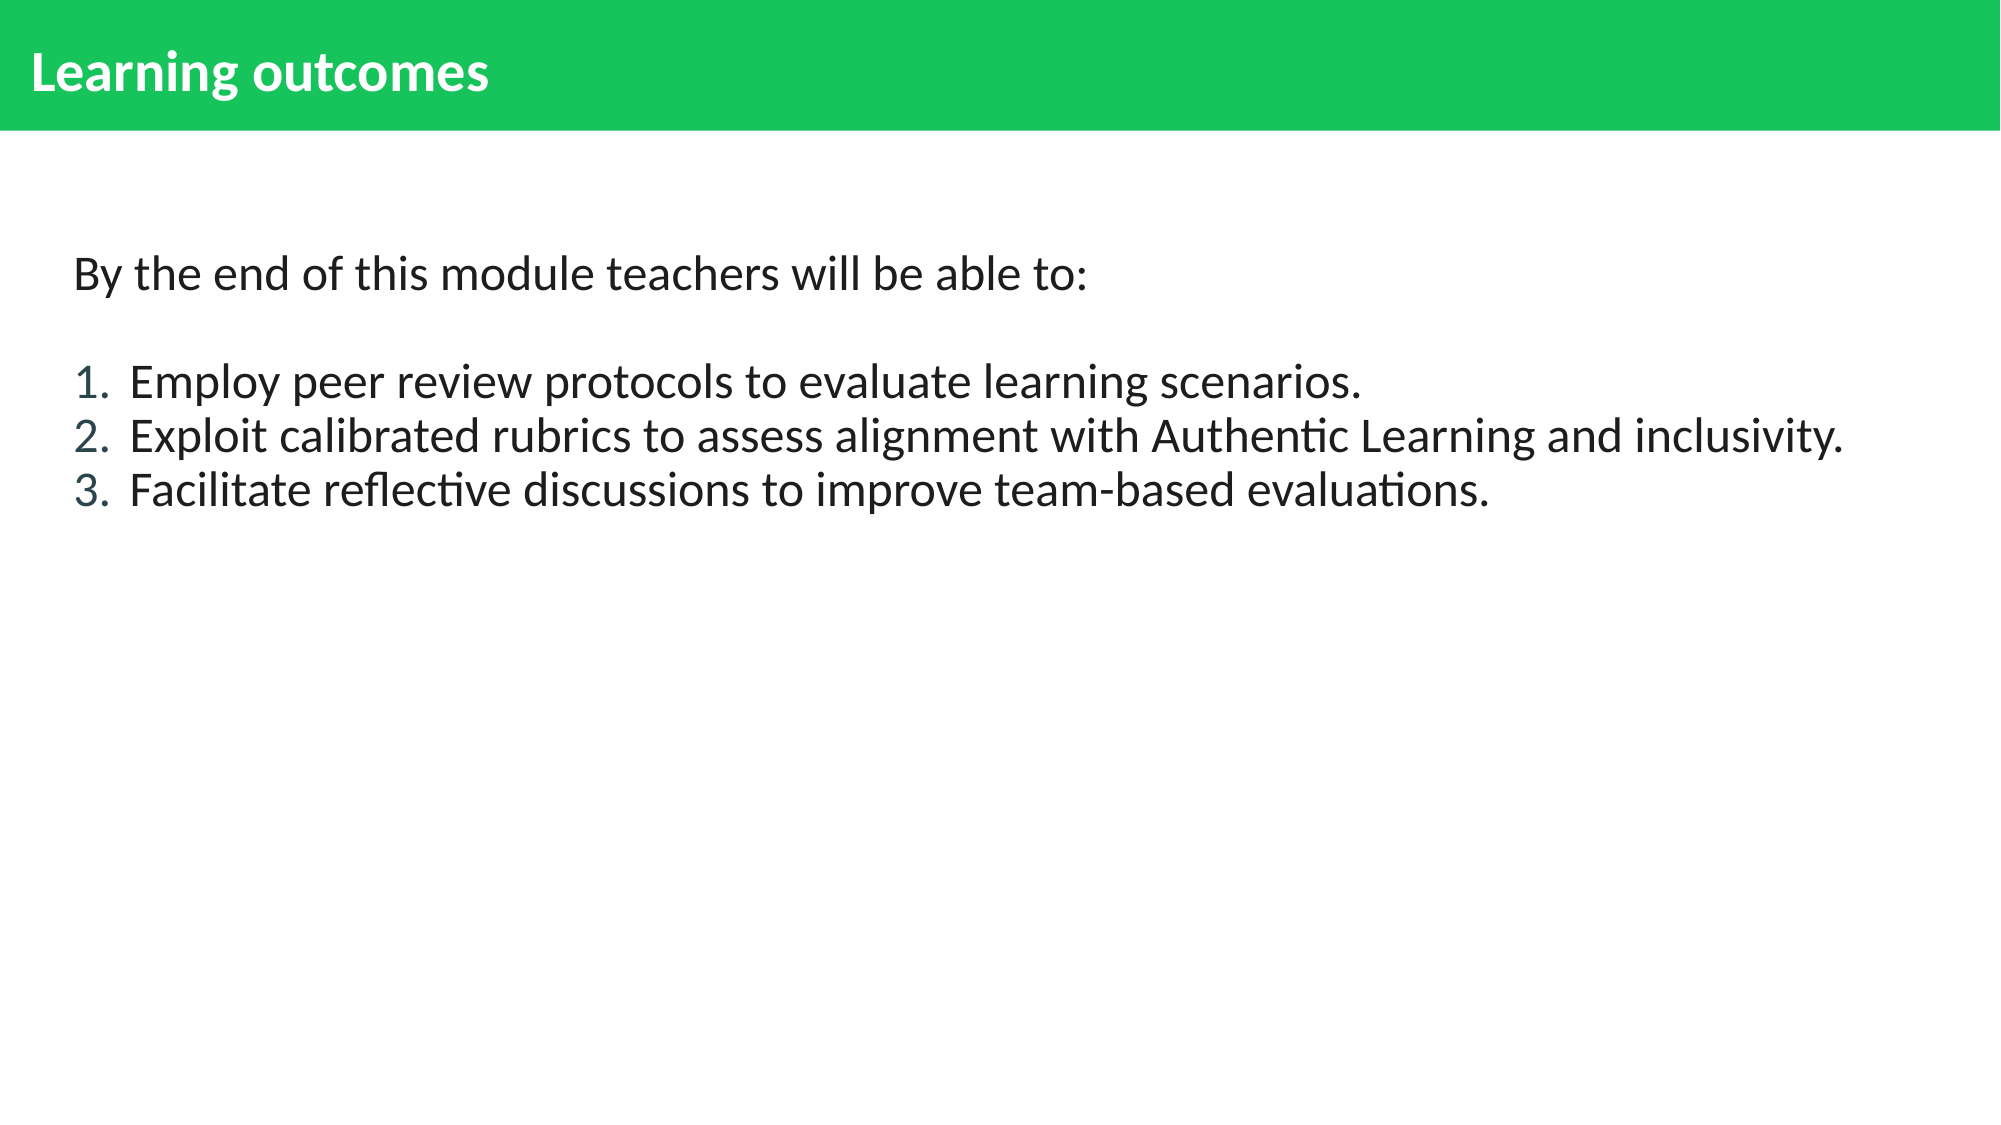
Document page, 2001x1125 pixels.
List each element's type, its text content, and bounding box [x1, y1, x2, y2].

list By the end of this module teachers will be able to: Employ peer review protocols to evaluate learning scenarios. Exploit calibrated rubrics to assess alignment with Authentic Learning and inclusivity. Facilitate reflective discussions to improve team-based evaluations. [58, 239, 1878, 1108]
title Learning outcomes [16, 13, 1976, 131]
